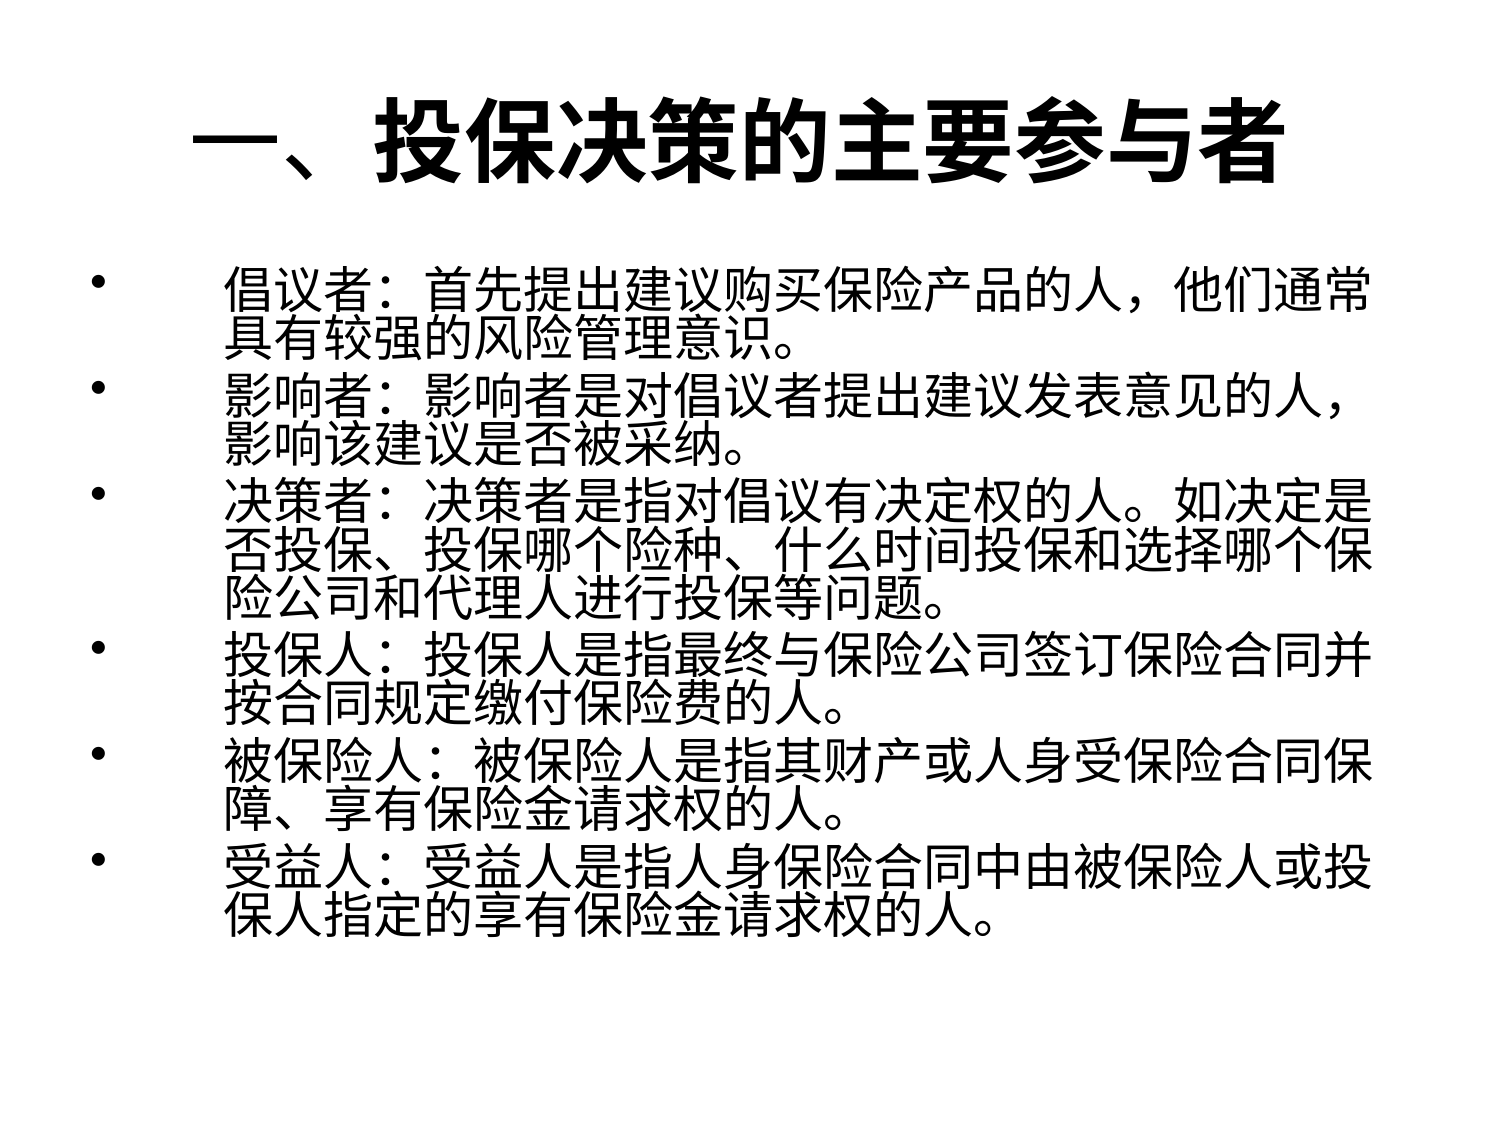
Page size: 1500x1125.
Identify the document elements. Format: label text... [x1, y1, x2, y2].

title 一、投保决策的主要参与者 [75, 45, 1425, 233]
list 倡议者：首先提出建议购买保险产品的人，他们通常具有较强的风险管理意识。 影响者：影响者是对倡议者提出建议发表意见的人，影响该建议是否被采纳。 决策者：决策者是指对倡议有决定权的人。如决定是否投保、投保哪个险种、什么时间投保和选择哪个保险公司和代理人进行投保等问题。 投保人：投保人是指最终与保险公司签订保险合同并按合同规定缴付保险费的人。 被保险人：被保险人是指其财产或人身受保险合同保障、享有保险金请求权的人。 受益人：受益人是指人身保险合同中由被保险人或投保人指定的享有保险金请求权的人。 [75, 262, 1425, 1005]
